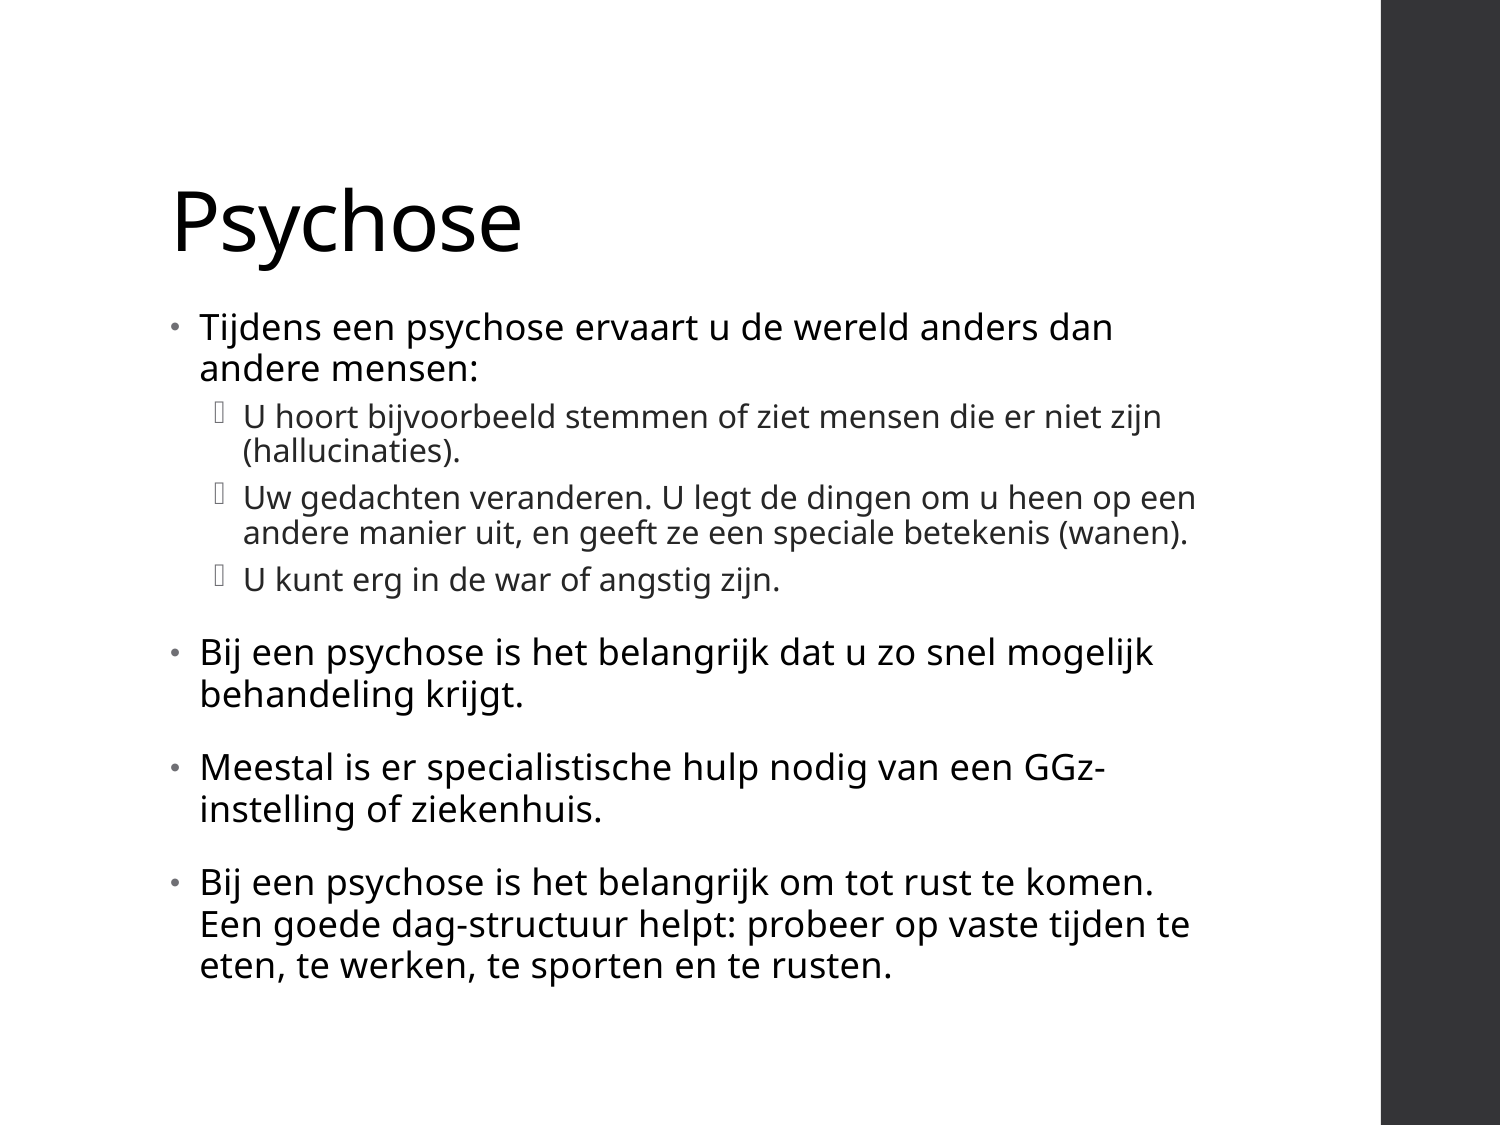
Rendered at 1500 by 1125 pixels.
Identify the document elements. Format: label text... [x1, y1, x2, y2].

list Tijdens een psychose ervaart u de wereld anders dan andere mensen: U hoort bijvoorbeeld stemmen of ziet mensen die er niet zijn (hallucinaties). Uw gedachten veranderen. U legt de dingen om u heen op een andere manier uit, en geeft ze een speciale betekenis (wanen). U kunt erg in de war of angstig zijn. Bij een psychose is het belangrijk dat u zo snel mogelijk behandeling krijgt. Meestal is er specialistische hulp nodig van een GGz-instelling of ziekenhuis. Bij een psychose is het belangrijk om tot rust te komen. Een goede dag-structuur helpt: probeer op vaste tijden te eten, te werken, te sporten en te rusten. [155, 299, 1213, 1014]
title Psychose [155, 60, 1348, 278]
